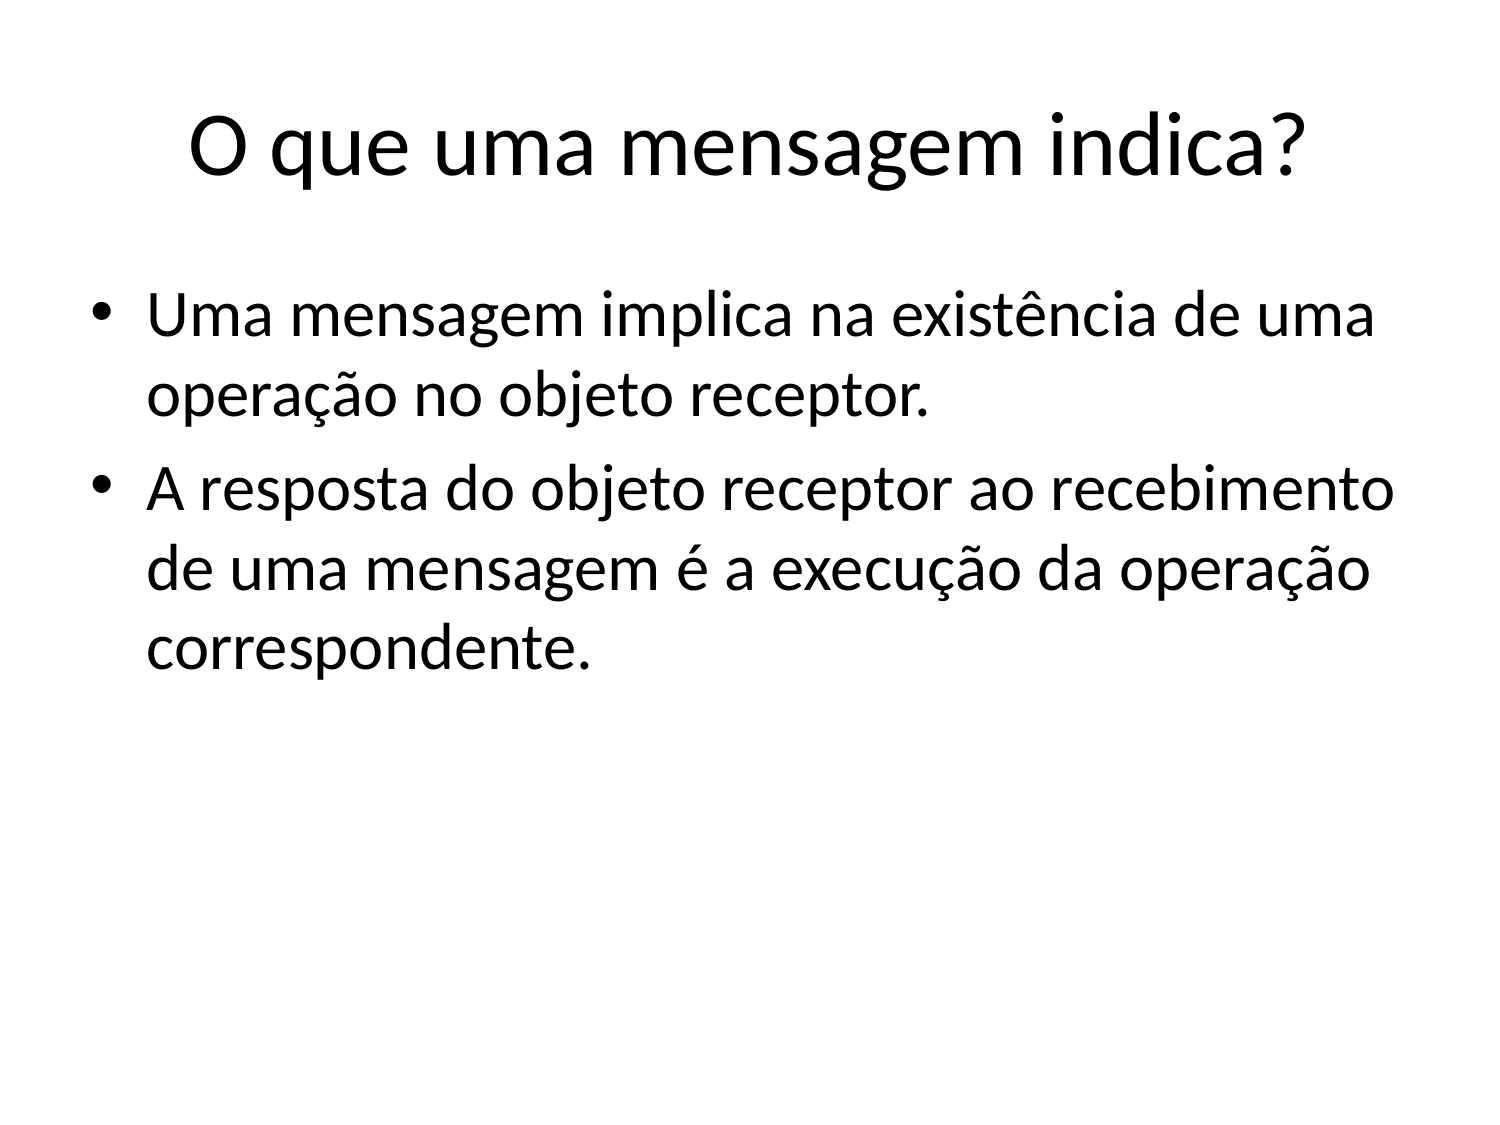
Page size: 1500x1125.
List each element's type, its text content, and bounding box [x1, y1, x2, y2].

title O que uma mensagem indica? [75, 45, 1425, 233]
list Uma mensagem implica na existência de uma operação no objeto receptor. A resposta do objeto receptor ao recebimento de uma mensagem é a execução da operação correspondente. [75, 262, 1425, 1005]
